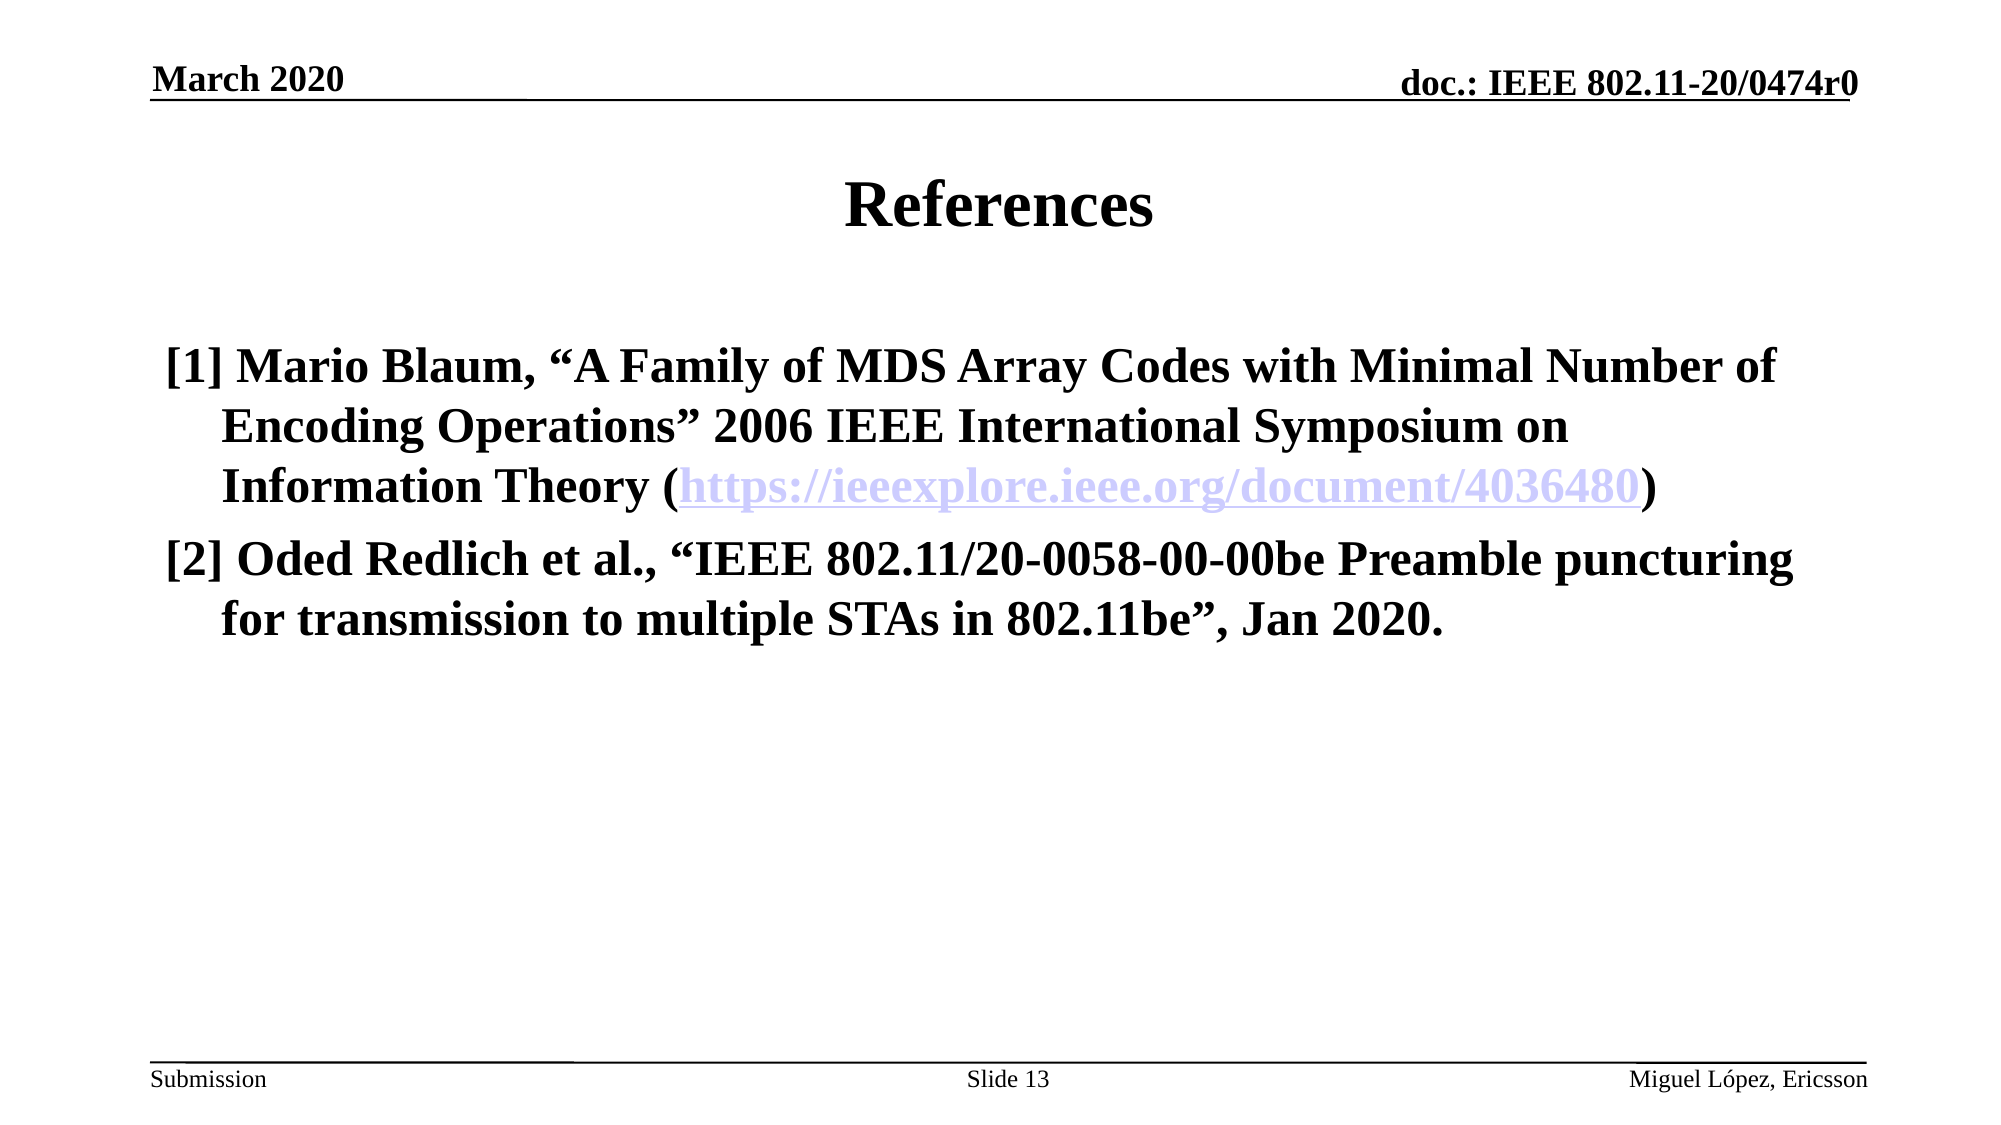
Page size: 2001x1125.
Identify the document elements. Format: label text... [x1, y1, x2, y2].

slide_number Slide 13 [950, 1061, 1067, 1123]
title References [149, 112, 1850, 288]
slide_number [152, 54, 563, 100]
list [1] Mario Blaum, “A Family of MDS Array Codes with Minimal Number of Encoding Operations” 2006 IEEE International Symposium on Information Theory (https://ieeexplore.ieee.org/document/4036480) [2] Oded Redlich et al., “IEEE 802.11/20-0058-00-00be Preamble puncturing for transmission to multiple STAs in 802.11be”, Jan 2020. [149, 324, 1850, 1000]
footer Miguel López, Ericsson [1171, 1061, 1869, 1093]
